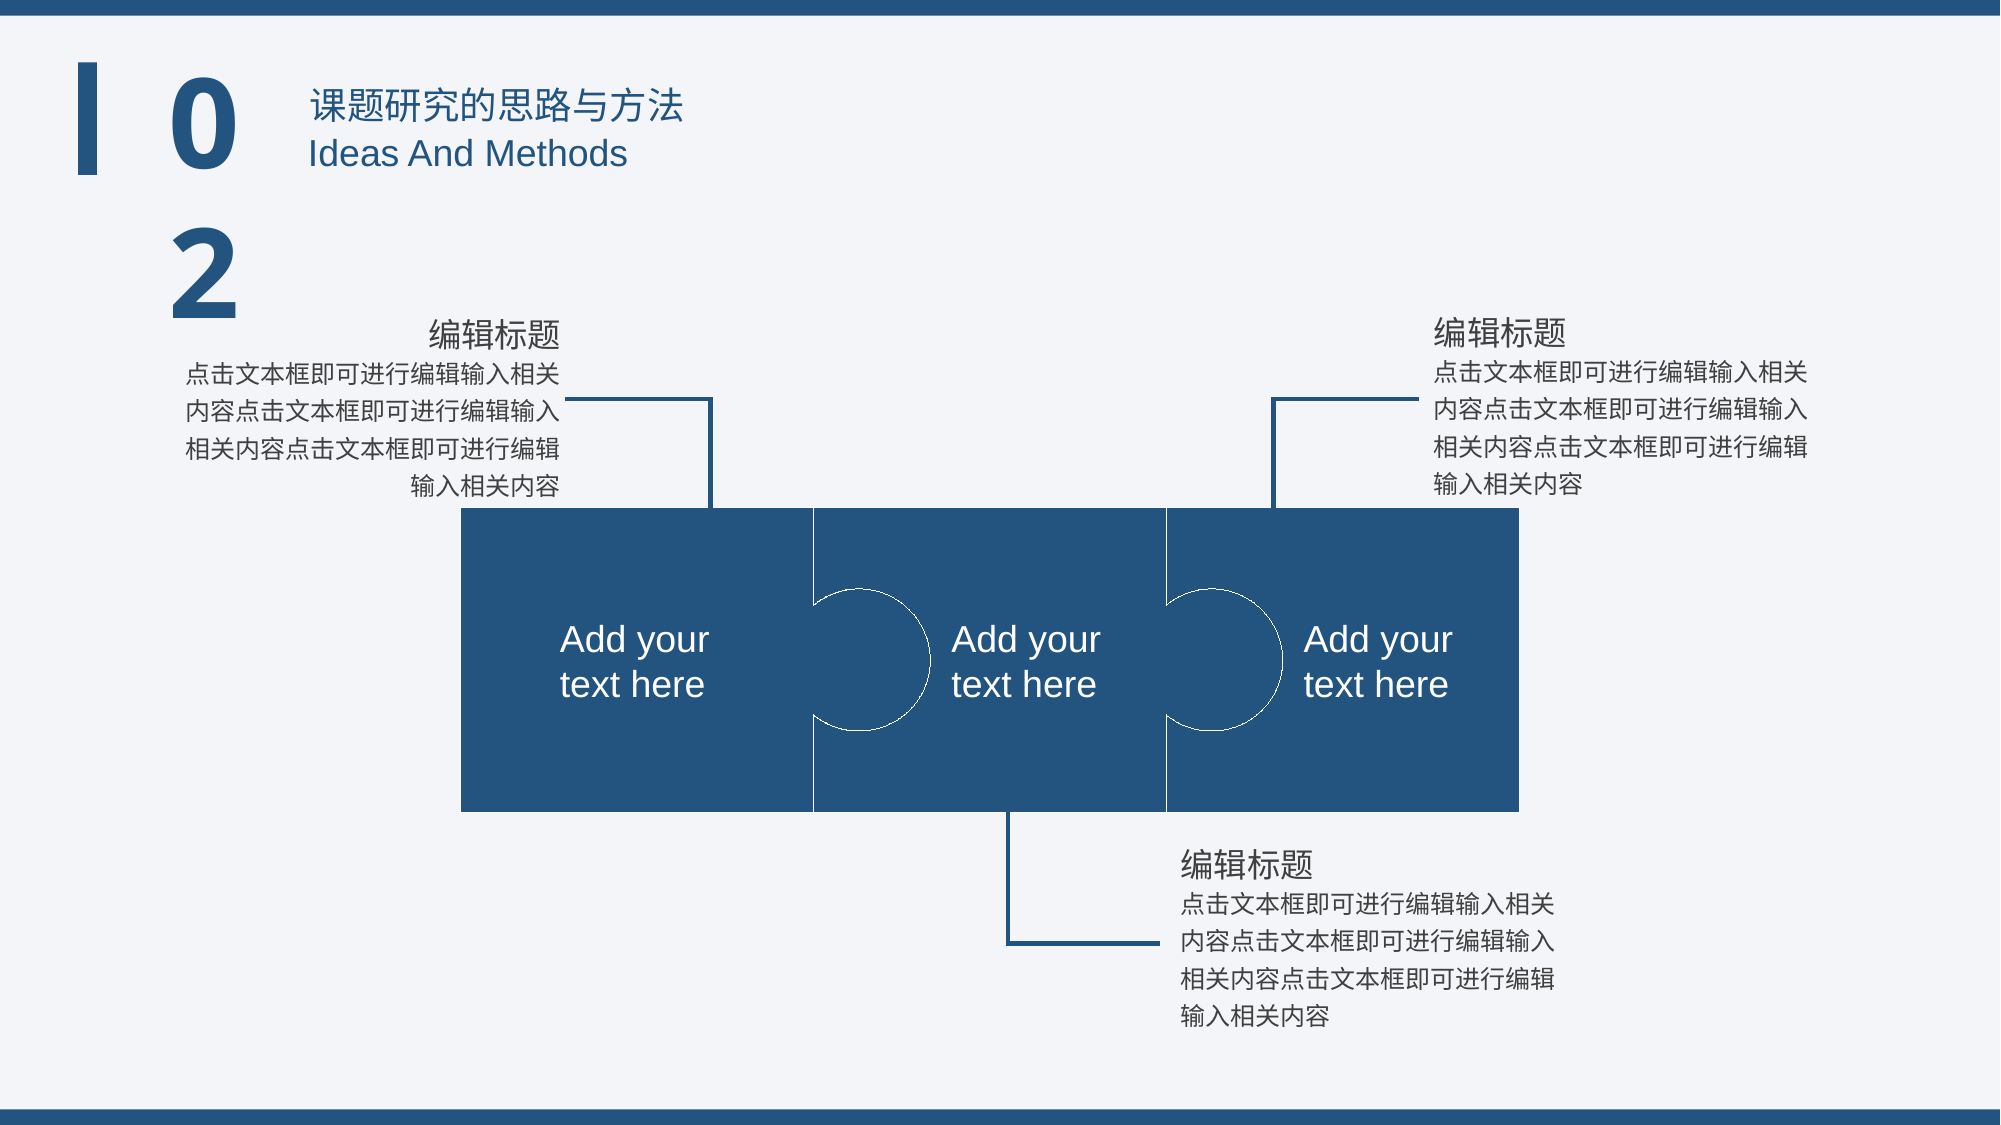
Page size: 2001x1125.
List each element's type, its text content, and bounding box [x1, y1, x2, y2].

text_box 课题研究的思路与方法 [295, 29, 700, 122]
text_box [147, 305, 1837, 1041]
text_box [0, 1108, 2000, 1125]
text_box [0, 0, 2000, 17]
text_box [77, 61, 98, 176]
text_box Ideas And Methods [293, 122, 1117, 182]
text_box 02 [121, 36, 288, 352]
